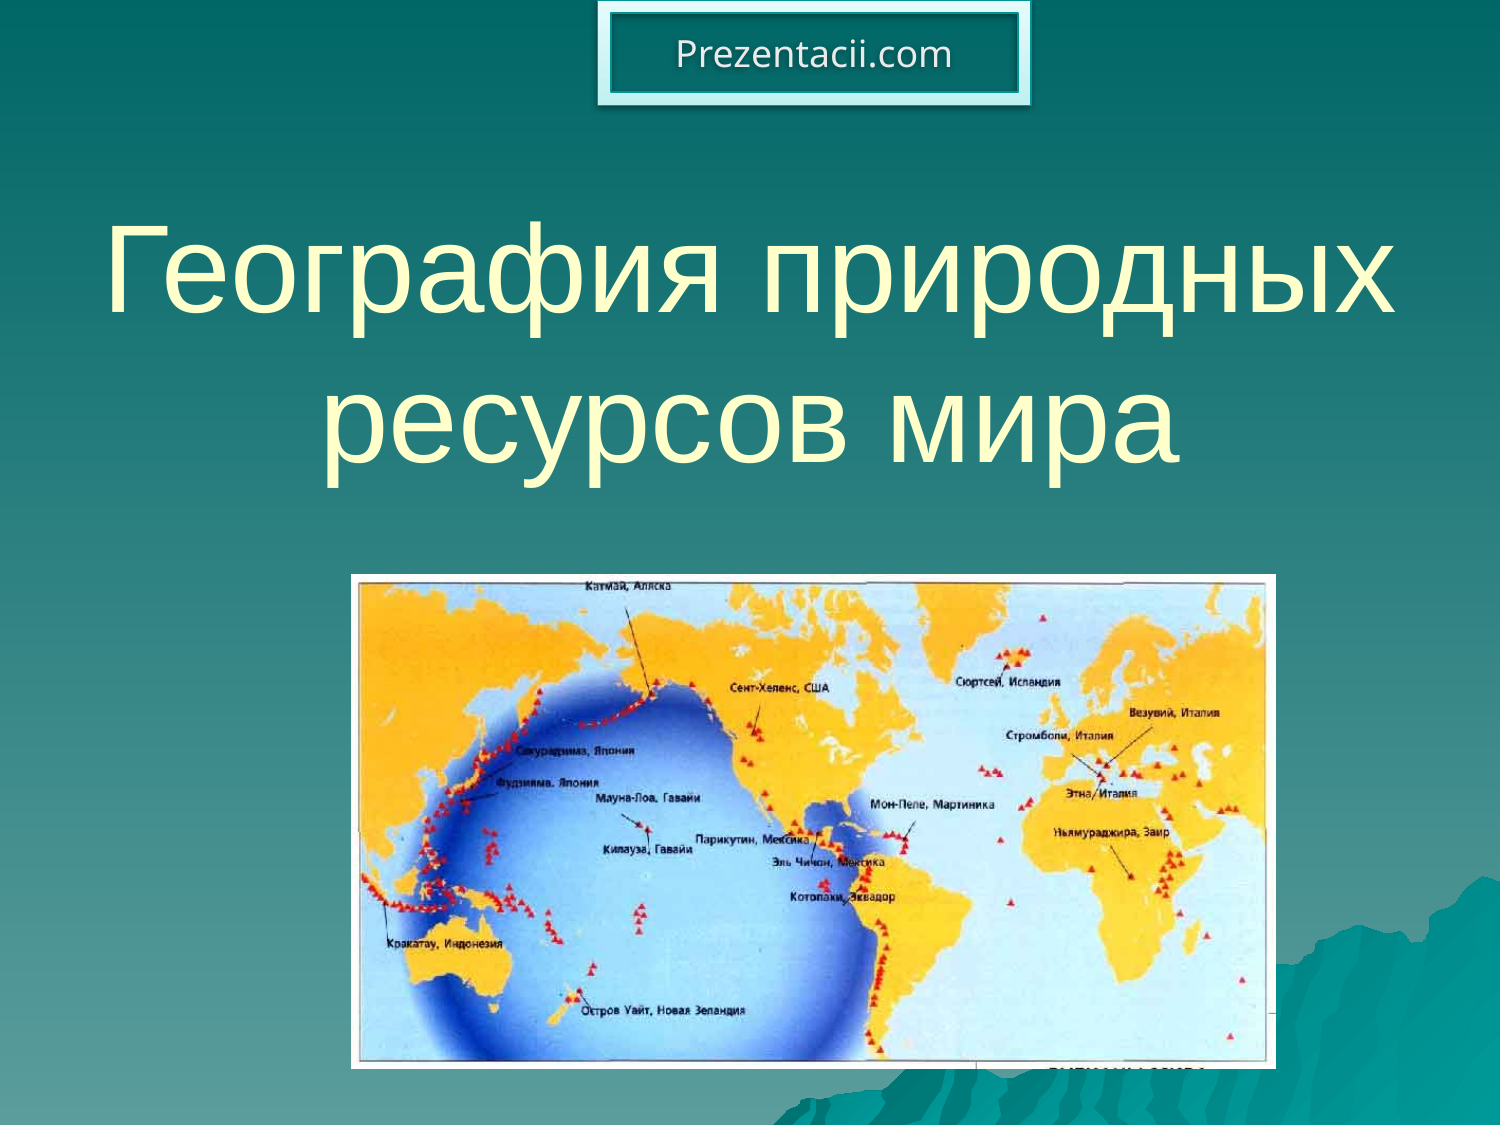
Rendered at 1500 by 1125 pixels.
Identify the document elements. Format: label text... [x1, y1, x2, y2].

text_box Prezentacii.com [597, 0, 1032, 106]
picture [351, 573, 1276, 1069]
title География природных ресурсов мира [0, 81, 1500, 496]
